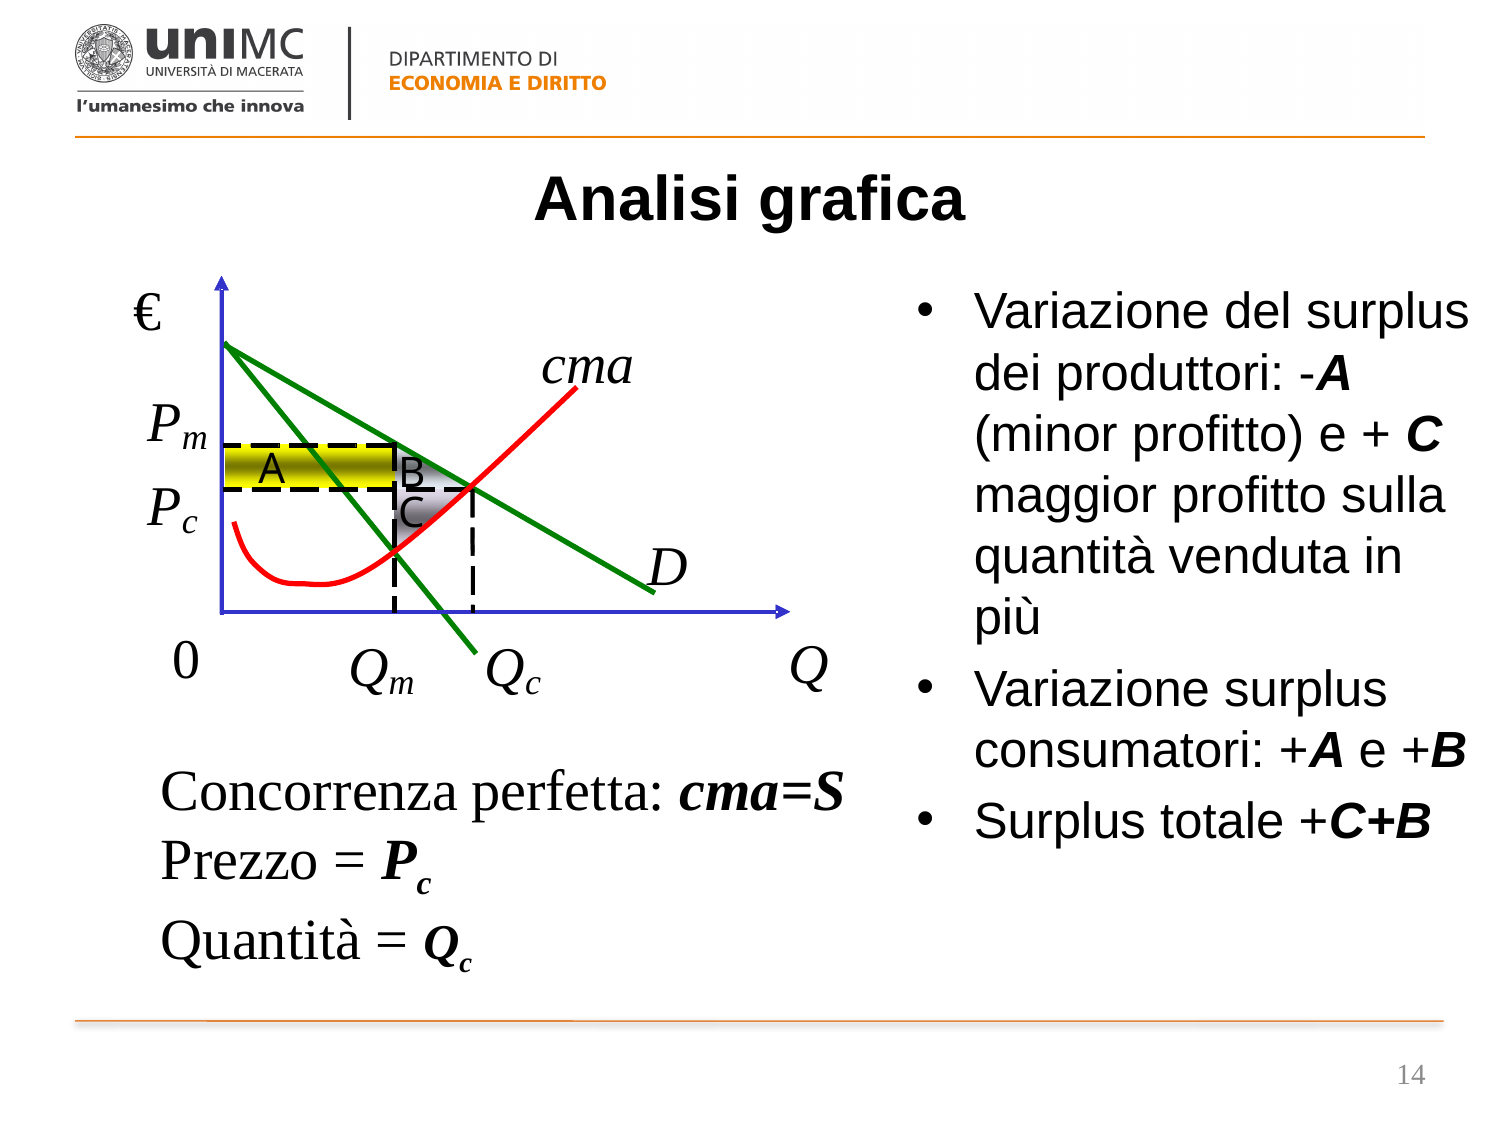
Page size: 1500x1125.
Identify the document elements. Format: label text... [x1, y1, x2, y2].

text_box Concorrenza perfetta: cma=S Prezzo = Pc Quantità = Qc [146, 744, 885, 986]
title Analisi grafica [75, 149, 1425, 241]
slide_number 14 [1091, 1042, 1442, 1103]
list Variazione del surplus dei produttori: -A (minor profitto) e + C maggior profitto sulla quantità venduta in più Variazione surplus consumatori: +A e +B Surplus totale +C+B [901, 270, 1488, 946]
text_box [84, 270, 885, 715]
picture [75, 24, 1425, 138]
